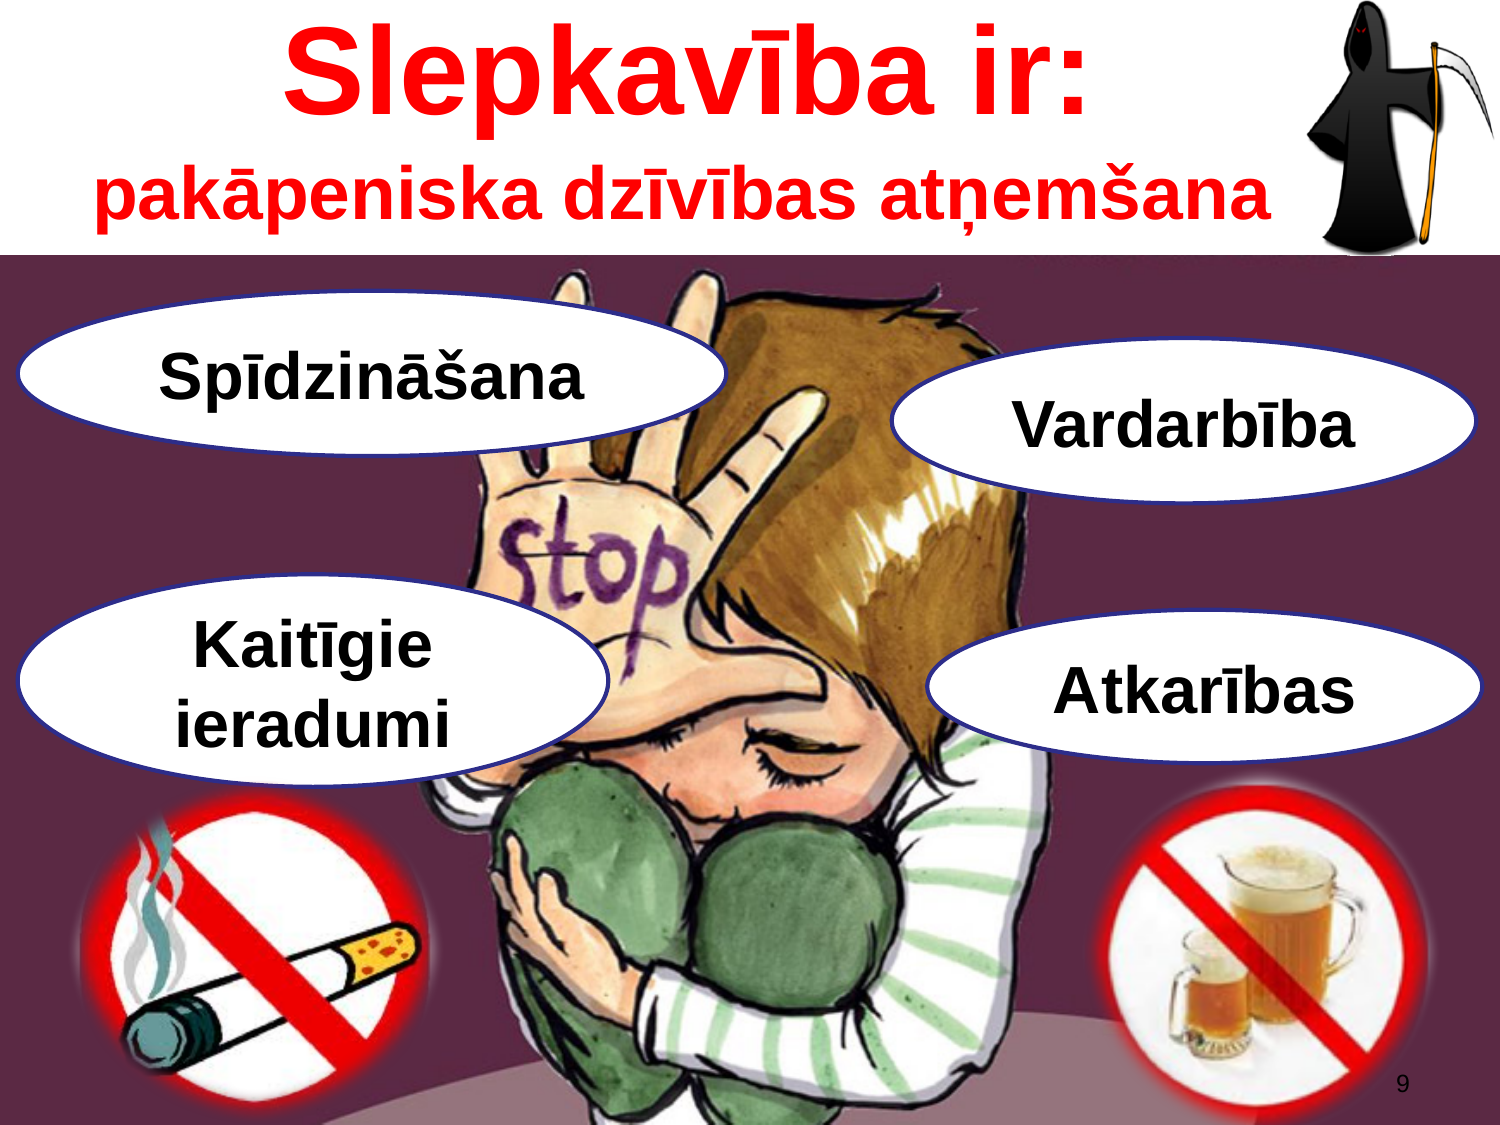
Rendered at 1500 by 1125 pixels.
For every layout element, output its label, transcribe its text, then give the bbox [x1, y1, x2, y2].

picture [0, 0, 1500, 1125]
text_box pakāpeniska dzīvības atņemšana [0, 137, 1299, 242]
title Slepkavība ir: [0, 30, 1299, 98]
